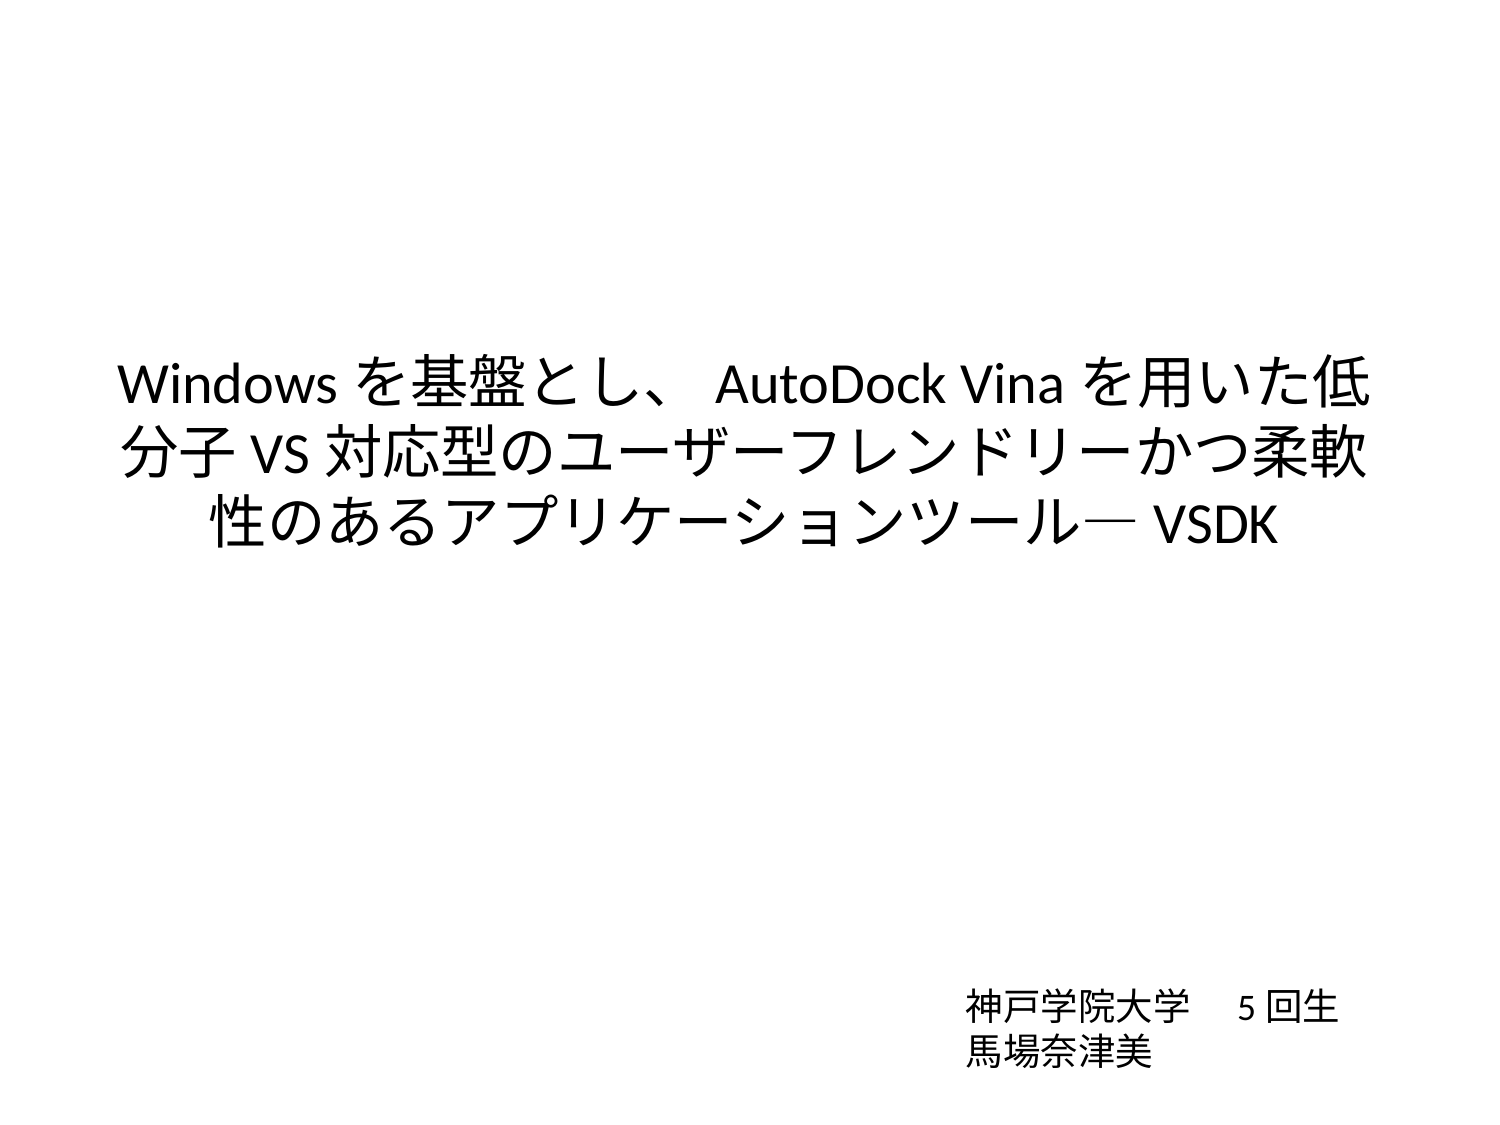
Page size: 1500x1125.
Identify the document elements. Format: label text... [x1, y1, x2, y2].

text_box 神戸学院大学 5回生 馬場奈津美 [950, 975, 1459, 1081]
text_box Windowsを基盤とし、AutoDock Vinaを用いた低分子VS対応型のユーザーフレンドリーかつ柔軟性のあるアプリケーションツール—VSDK [88, 338, 1400, 563]
